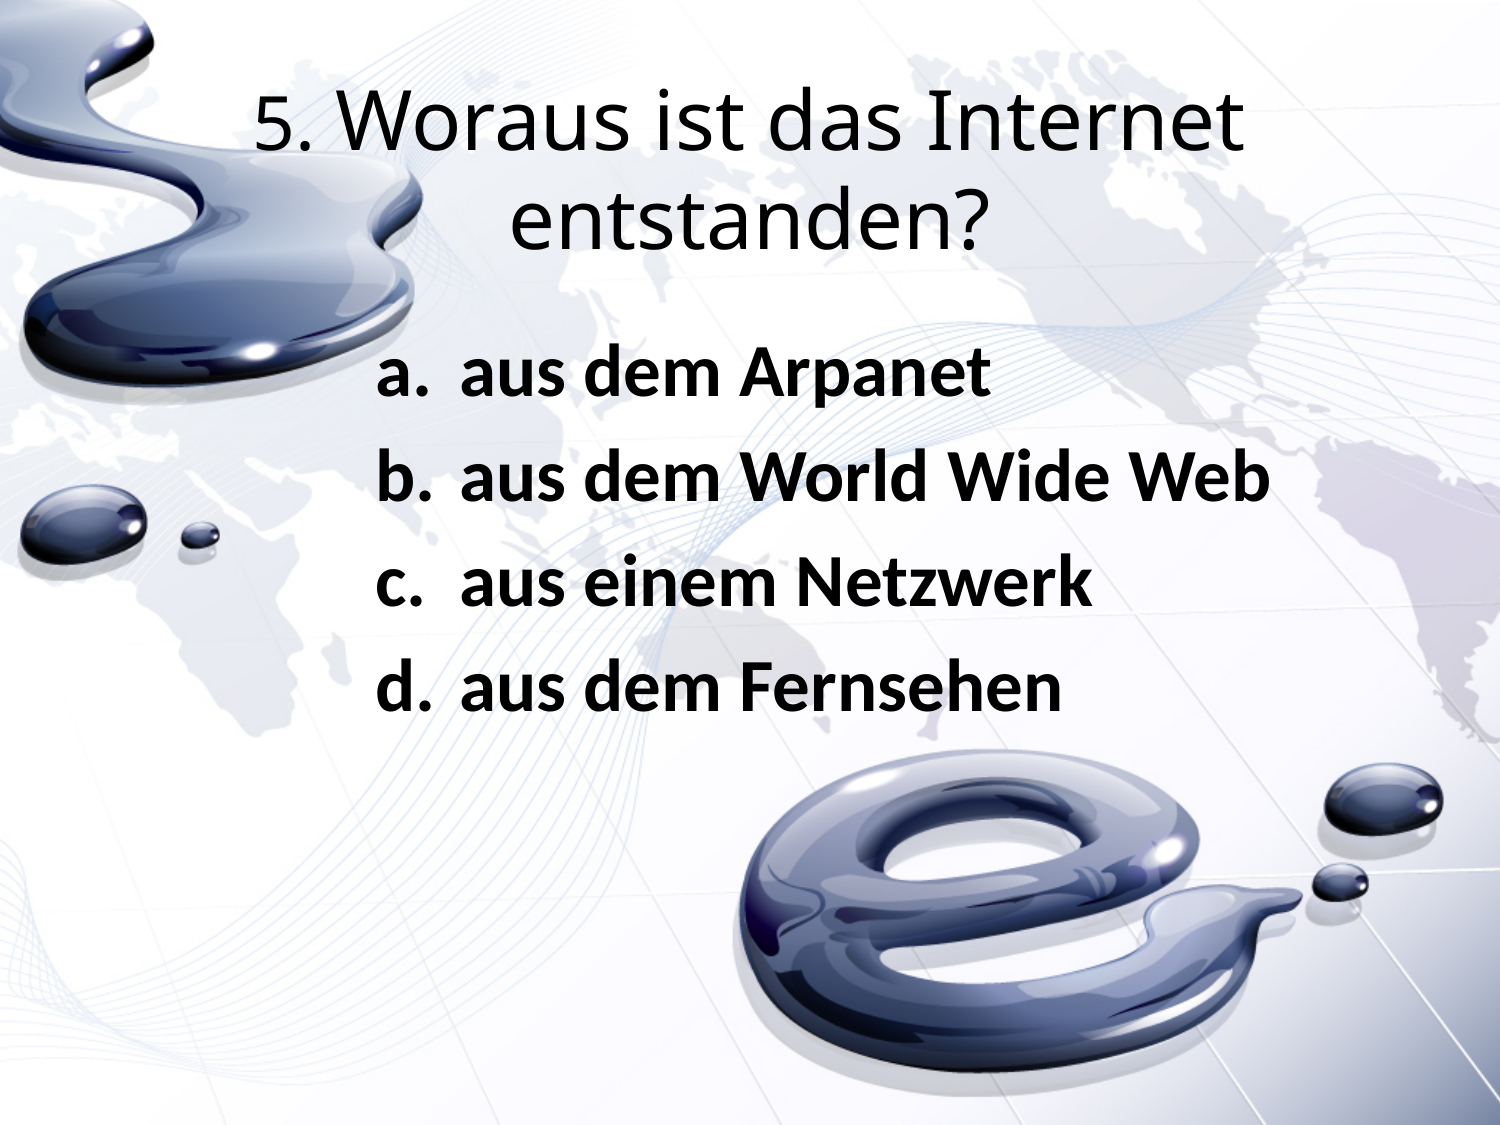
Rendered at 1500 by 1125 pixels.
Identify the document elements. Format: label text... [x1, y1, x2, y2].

title 5. Woraus ist das Internet entstanden? [112, 42, 1388, 291]
picture [0, 0, 1500, 1125]
subtitle aus dem Arpanet aus dem World Wide Web aus einem Netzwerk aus dem Fernsehen [360, 314, 1334, 925]
